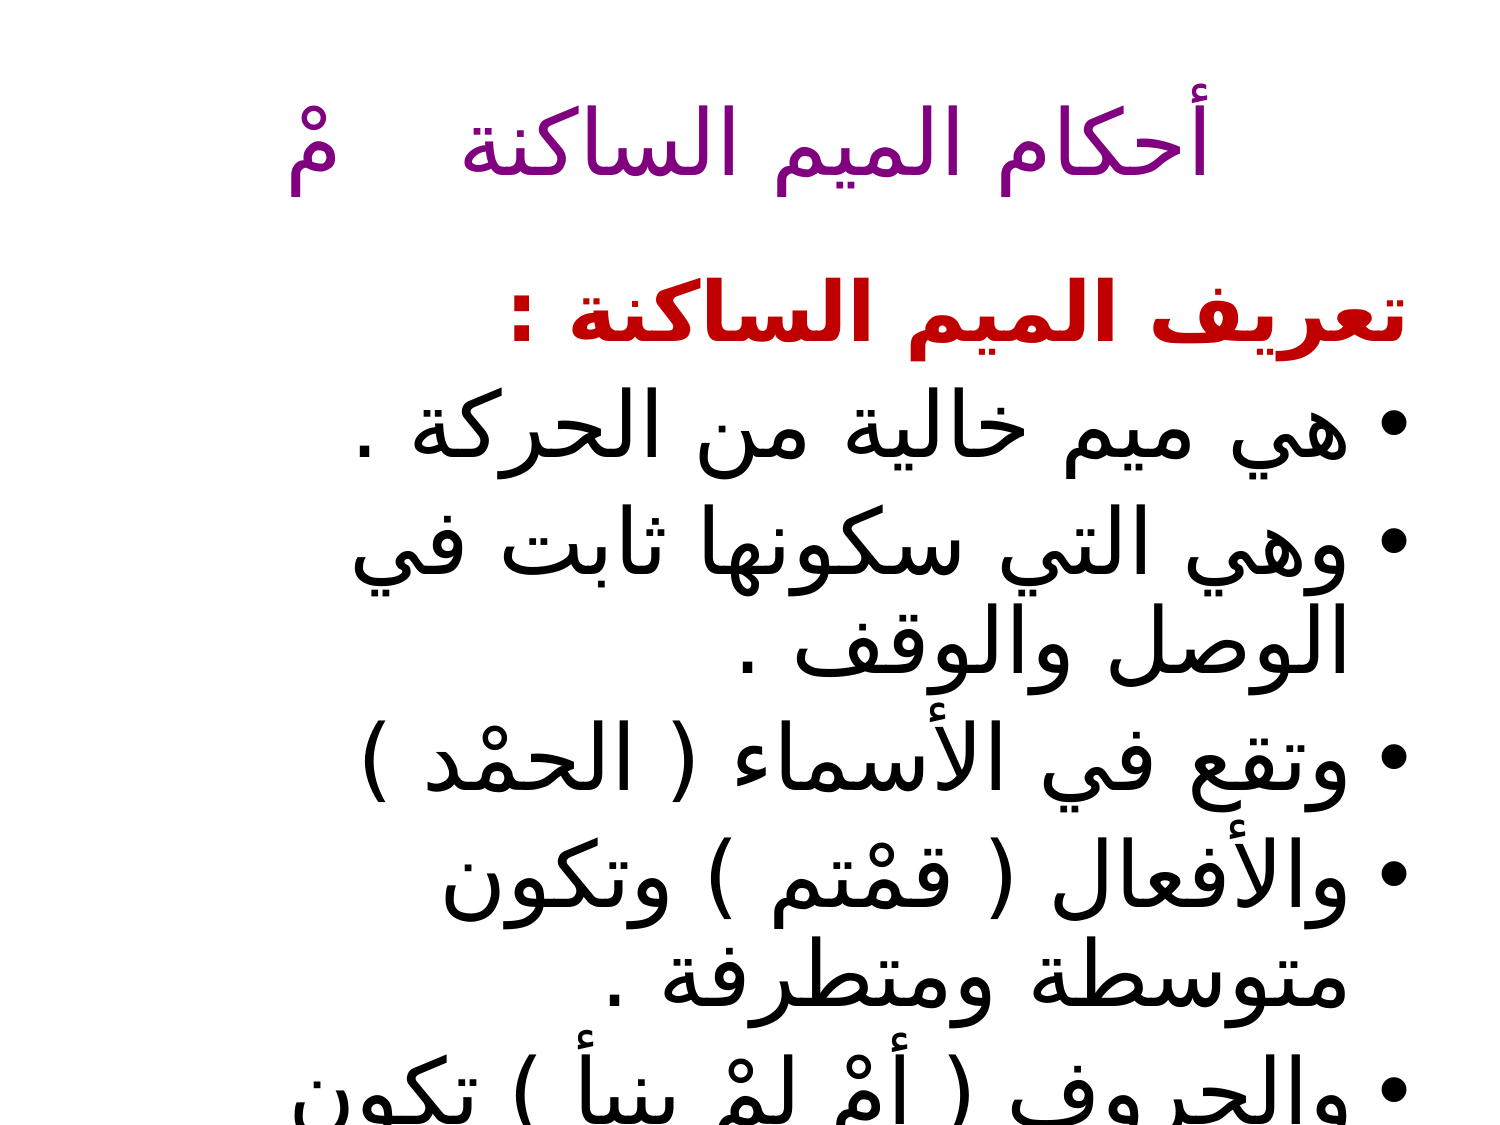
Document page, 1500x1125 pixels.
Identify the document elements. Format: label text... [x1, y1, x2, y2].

title أحكام الميم الساكنة مْ [75, 45, 1425, 233]
list تعريف الميم الساكنة : هي ميم خالية من الحركة . وهي التي سكونها ثابت في الوصل والوقف . وتقع في الأسماء ( الحمْد ) والأفعال ( قمْتم ) وتكون متوسطة ومتطرفة . والحروف ( أمْ لمْ ينبأ ) تكون متطرفة فقط . [75, 262, 1425, 1005]
